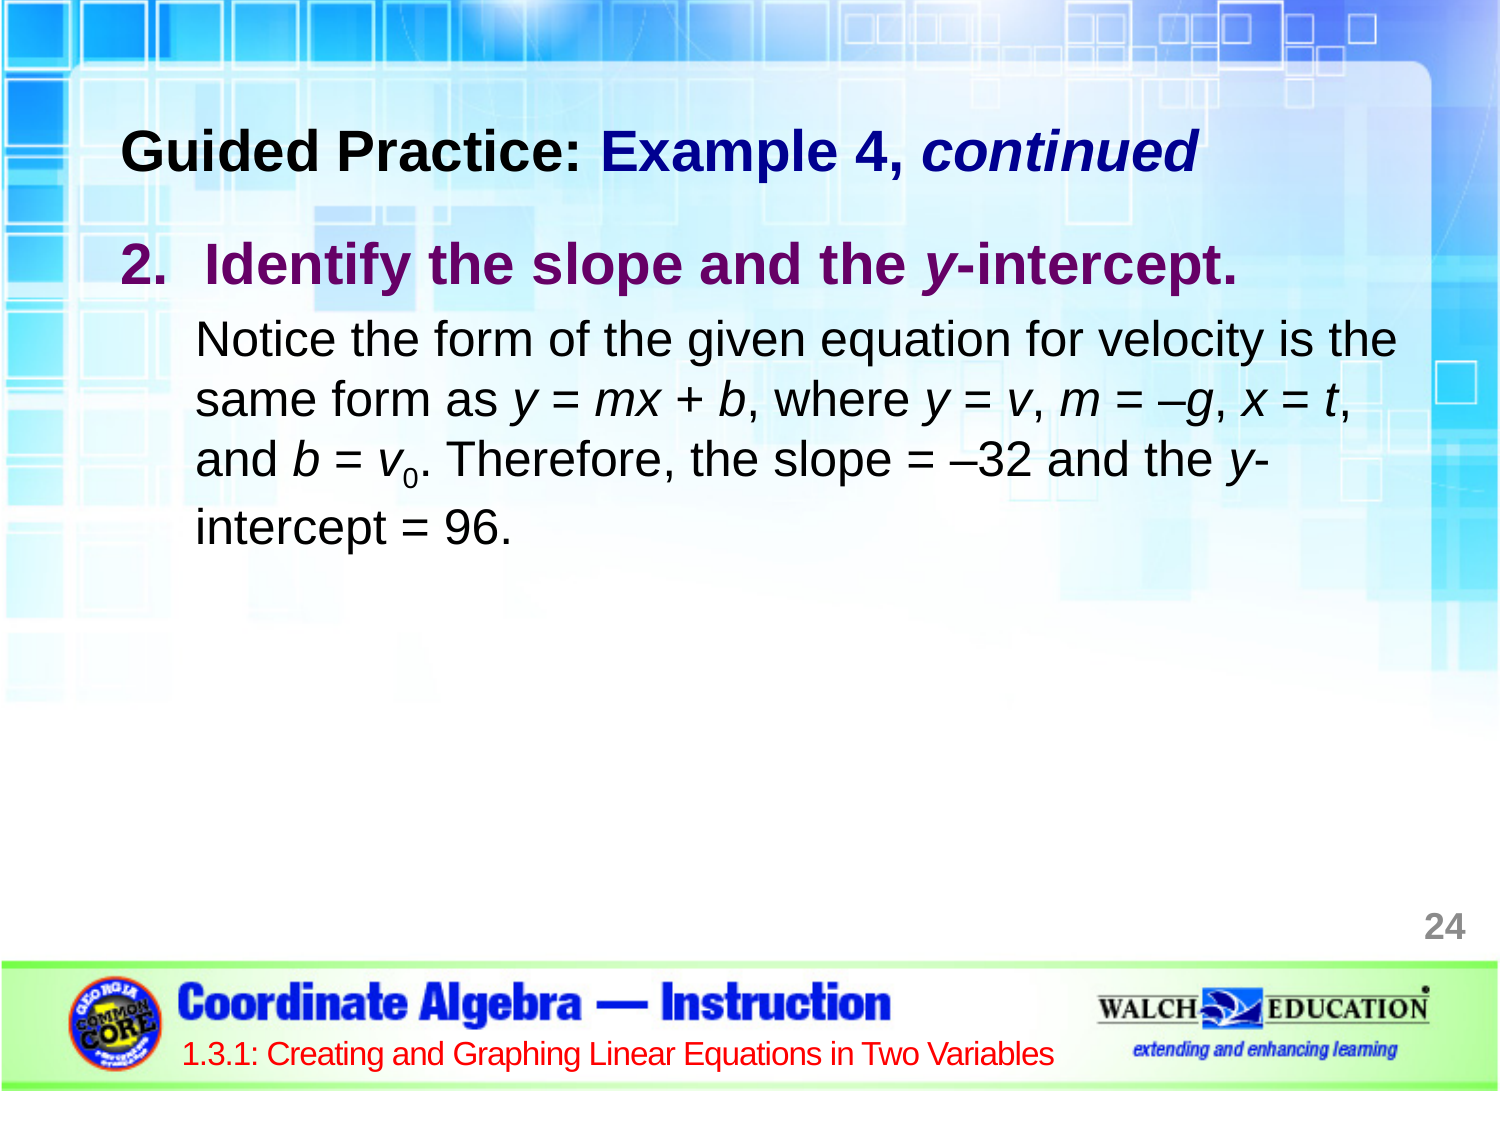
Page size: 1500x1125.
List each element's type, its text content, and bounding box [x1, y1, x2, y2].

picture [1, 0, 1500, 1091]
subtitle Guided Practice: Example 4, continued Identify the slope and the y-intercept. Notice the form of the given equation for velocity is the same form as y = mx + b, where y = v, m = –g, x = t, and b = v0. Therefore, the slope = –32 and the y-intercept = 96. [105, 105, 1415, 925]
list 1.3.1: Creating and Graphing Linear Equations in Two Variables [166, 1024, 1186, 1074]
slide_number 24 [1361, 901, 1481, 949]
